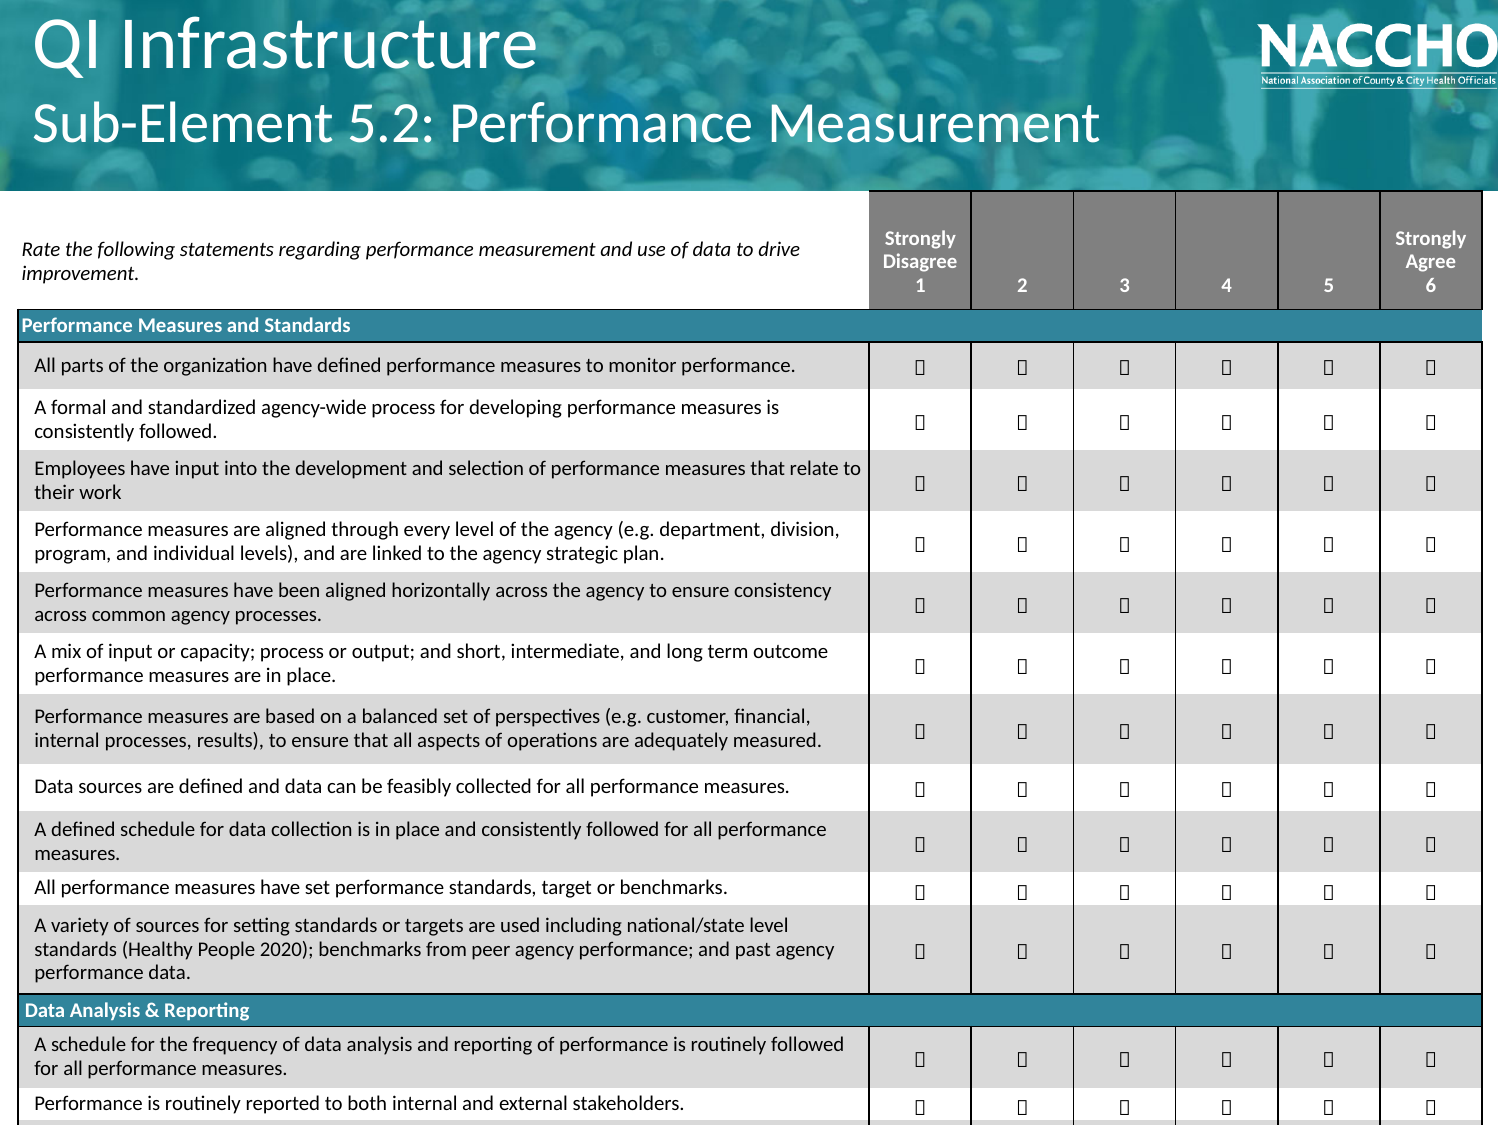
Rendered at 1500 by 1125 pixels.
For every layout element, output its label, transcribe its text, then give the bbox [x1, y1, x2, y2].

table_cell [869, 995, 971, 1026]
table_cell  [1074, 811, 1175, 872]
table_cell  [1176, 389, 1277, 450]
table_cell  [1279, 1120, 1379, 1125]
table_cell  [870, 1088, 970, 1120]
table_cell  [1279, 764, 1379, 811]
table_cell All parts of the organization have defined performance measures to monitor performance. [19, 343, 868, 389]
table_cell  [1074, 1088, 1175, 1120]
table_cell A defined schedule for data collection is in place and consistently followed for all performance measures. [19, 811, 868, 872]
table_cell  [1279, 872, 1379, 905]
table_cell  [1381, 343, 1481, 389]
table_header Strongly Disagree 1 [869, 192, 970, 309]
table_header 3 [1074, 192, 1175, 309]
table_cell  [972, 572, 1073, 633]
table_cell  [870, 872, 970, 905]
table_cell  [1176, 1120, 1277, 1125]
table_cell [1380, 995, 1481, 1026]
table_cell  [1279, 811, 1379, 872]
table_cell  [1074, 633, 1175, 694]
table_cell [971, 310, 1073, 341]
table_cell  [1381, 1088, 1481, 1120]
table_cell A formal and standardized agency-wide process for developing performance measures is consistently followed. [19, 389, 868, 450]
table_cell  [1074, 511, 1175, 572]
table_cell  [1074, 343, 1175, 389]
table_cell  [1074, 450, 1175, 511]
table_header 5 [1279, 192, 1379, 309]
table_cell  [870, 694, 970, 764]
table_cell Performance is routinely reported to both internal and external stakeholders. [19, 1088, 868, 1120]
table_header Rate the following statements regarding performance measurement and use of data to drive improvement. [18, 192, 869, 309]
table_cell  [972, 1088, 1073, 1120]
table_cell Data sources are defined and data can be feasibly collected for all performance measures. [19, 764, 868, 811]
table_cell  [1176, 450, 1277, 511]
table_cell  [870, 389, 970, 450]
table_cell  [1176, 1088, 1277, 1120]
table_cell Performance Measures and Standards [19, 310, 869, 341]
table_cell  [1074, 1027, 1175, 1088]
table_cell [1176, 995, 1278, 1026]
table_cell All performance measures have set performance standards, target or benchmarks. [19, 872, 868, 905]
table_cell  [1279, 1088, 1379, 1120]
table_cell  [870, 1120, 970, 1125]
table_header 4 [1176, 192, 1277, 309]
table_cell Performance measures are aligned through every level of the agency (e.g. department, division, program, and individual levels), and are linked to the agency strategic plan. [19, 511, 868, 572]
table_cell  [972, 511, 1073, 572]
table_cell  [1176, 872, 1277, 905]
table_cell Data Analysis & Reporting [19, 995, 869, 1026]
table_cell  [1381, 389, 1481, 450]
table_cell  [870, 905, 970, 993]
table_cell  [1381, 1027, 1481, 1088]
table_cell  [1381, 511, 1481, 572]
table_cell  [1381, 633, 1481, 694]
table_cell  [870, 1027, 970, 1088]
table_cell  [870, 811, 970, 872]
table_cell  [1074, 905, 1175, 993]
table_cell  [1074, 764, 1175, 811]
table_cell  [1176, 905, 1277, 993]
table_cell  [870, 764, 970, 811]
table_cell  [1279, 450, 1379, 511]
table_cell A schedule for the frequency of data analysis and reporting of performance is routinely followed for all performance measures. [19, 1027, 868, 1088]
table_header Strongly Agree 6 [1381, 192, 1481, 309]
table_cell  [1176, 343, 1277, 389]
table_cell  [1381, 872, 1481, 905]
table_cell  [1381, 694, 1481, 764]
table_cell  [1381, 450, 1481, 511]
table_cell  [1381, 764, 1481, 811]
table_cell  [972, 764, 1073, 811]
table_cell  [1074, 572, 1175, 633]
table_cell  [1176, 511, 1277, 572]
table_cell [1073, 995, 1176, 1026]
table_cell  [1279, 633, 1379, 694]
table_cell  [1279, 694, 1379, 764]
table_cell  [972, 811, 1073, 872]
table_cell  [1279, 1027, 1379, 1088]
table_cell  [870, 450, 970, 511]
table_cell  [972, 450, 1073, 511]
table_cell  [1176, 572, 1277, 633]
table_cell  [1176, 633, 1277, 694]
table_cell [869, 310, 971, 341]
table_cell  [870, 343, 970, 389]
table_cell  [1074, 1120, 1175, 1125]
table_cell  [1074, 389, 1175, 450]
table_cell  [1176, 1027, 1277, 1088]
table_cell A variety of sources for setting standards or targets are used including national/state level standards (Healthy People 2020); benchmarks from peer agency performance; and past agency performance data. [19, 905, 868, 993]
table_cell  [870, 633, 970, 694]
table_cell Employees have input into the development and selection of performance measures that relate to their work [19, 450, 868, 511]
table_cell  [870, 511, 970, 572]
table_header 2 [972, 192, 1073, 309]
table_cell  [1279, 343, 1379, 389]
table_cell  [1279, 572, 1379, 633]
table_cell  [1381, 905, 1481, 993]
table_cell  [1074, 694, 1175, 764]
table_cell  [1279, 905, 1379, 993]
table_cell  [1381, 811, 1481, 872]
table_cell  [1074, 872, 1175, 905]
table_cell  [870, 572, 970, 633]
table_cell  [1279, 511, 1379, 572]
table_cell  [972, 343, 1073, 389]
table_cell A mix of input or capacity; process or output; and short, intermediate, and long term outcome performance measures are in place. [19, 633, 868, 694]
table_cell  [1279, 389, 1379, 450]
table_cell  [972, 694, 1073, 764]
table_cell  [972, 389, 1073, 450]
table_cell Performance measures are based on a balanced set of perspectives (e.g. customer, financial, internal processes, results), to ensure that all aspects of operations are adequately measured. [19, 694, 868, 764]
table_cell  [1381, 1120, 1481, 1125]
table_cell  [1176, 694, 1277, 764]
table_cell An effective information system (e.g. spreadsheets, database, performance software) is used for storing, analyzing, integrating, and reporting performance throughout the organization. [19, 1120, 868, 1125]
table_cell [1380, 310, 1482, 341]
table_cell  [972, 1027, 1073, 1088]
table_cell [971, 995, 1073, 1026]
table_cell [1073, 310, 1176, 341]
table_cell  [972, 1120, 1073, 1125]
table_cell [1176, 310, 1278, 341]
picture [0, 0, 1498, 192]
table_cell  [972, 905, 1073, 993]
table_cell Performance measures have been aligned horizontally across the agency to ensure consistency across common agency processes. [19, 572, 868, 633]
table_cell [1278, 995, 1380, 1026]
table_cell  [1176, 764, 1277, 811]
table_cell  [972, 633, 1073, 694]
table_cell  [1381, 572, 1481, 633]
table_cell  [972, 872, 1073, 905]
table_cell [1278, 310, 1380, 341]
table_cell  [1176, 811, 1277, 872]
